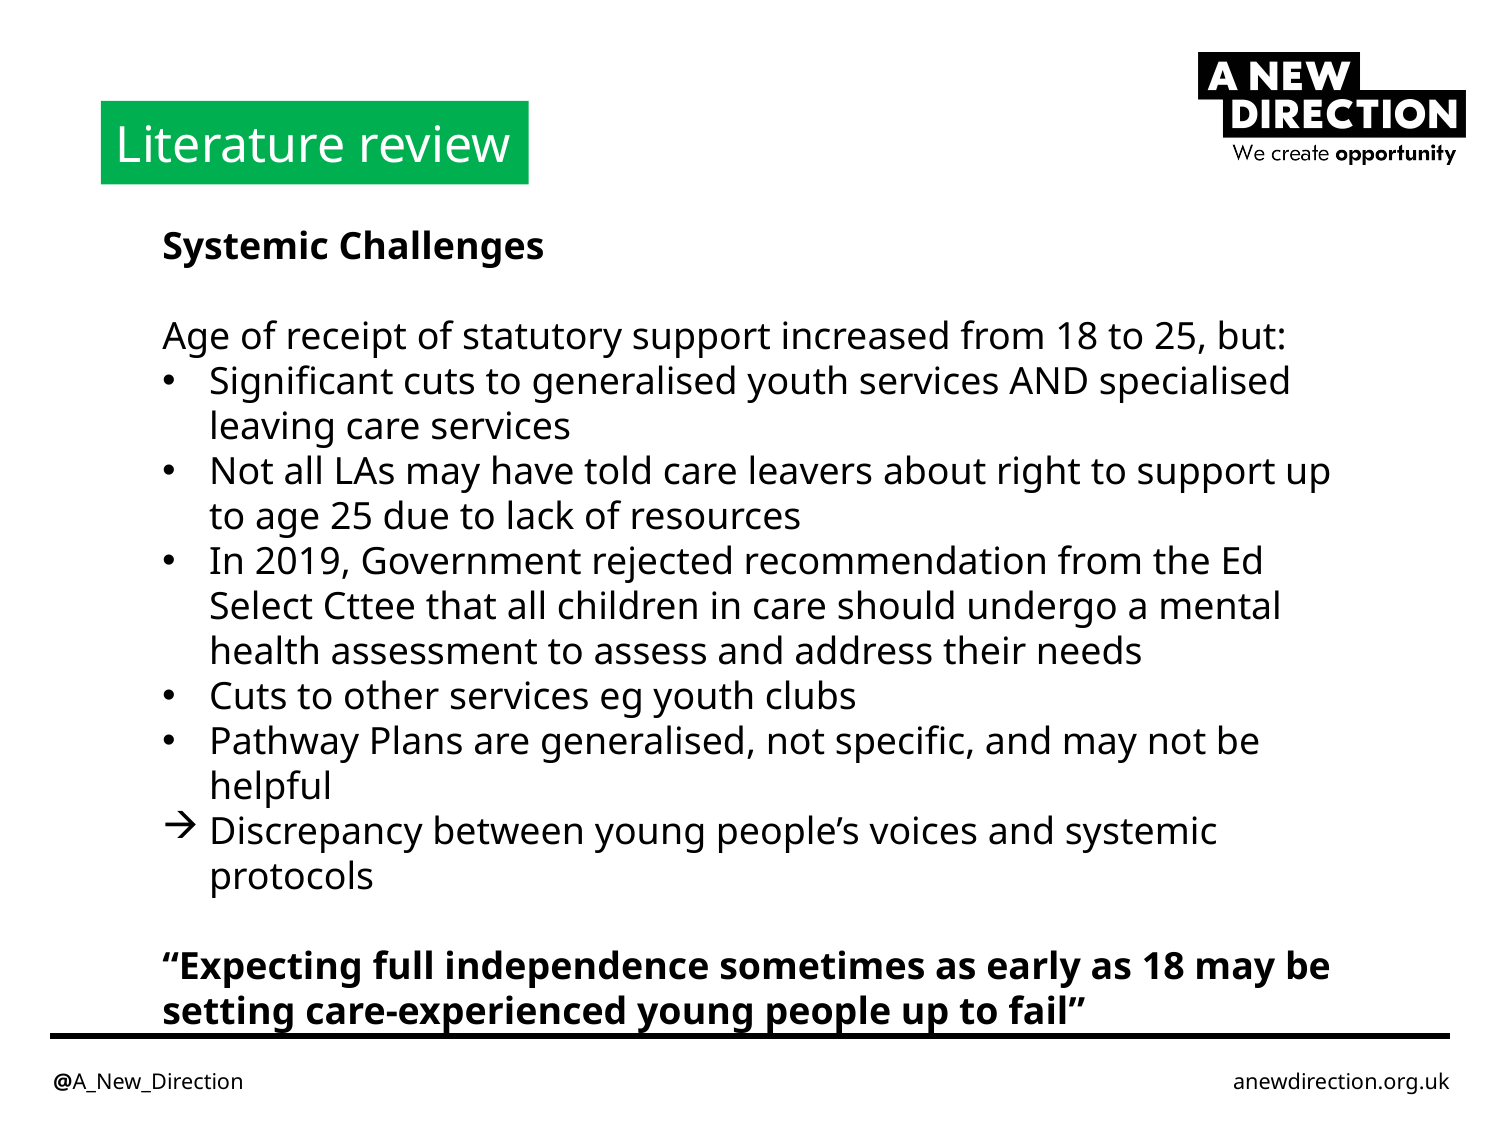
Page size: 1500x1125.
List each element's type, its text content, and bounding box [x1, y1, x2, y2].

picture [1198, 52, 1466, 165]
text_box [50, 1033, 147, 1039]
text_box @A_New_Direction [53, 1063, 529, 1094]
text_box anewdirection.org.uk [974, 1063, 1450, 1094]
text_box [1353, 1033, 1450, 1039]
text_box Systemic Challenges Age of receipt of statutory support increased from 18 to 25, but: Significant cuts to generalised youth services AND specialised leaving care services Not all LAs may have told care leavers about right to support up to age 25 due to lack of resources In 2019, Government rejected recommendation from the Ed Select Cttee that all children in care should undergo a mental health assessment to assess and address their needs Cuts to other services eg youth clubs Pathway Plans are generalised, not specific, and may not be helpful Discrepancy between young people’s voices and systemic protocols “Expecting full independence sometimes as early as 18 may be setting care-experienced young people up to fail” [147, 214, 1353, 1040]
text_box Literature review [100, 100, 529, 185]
